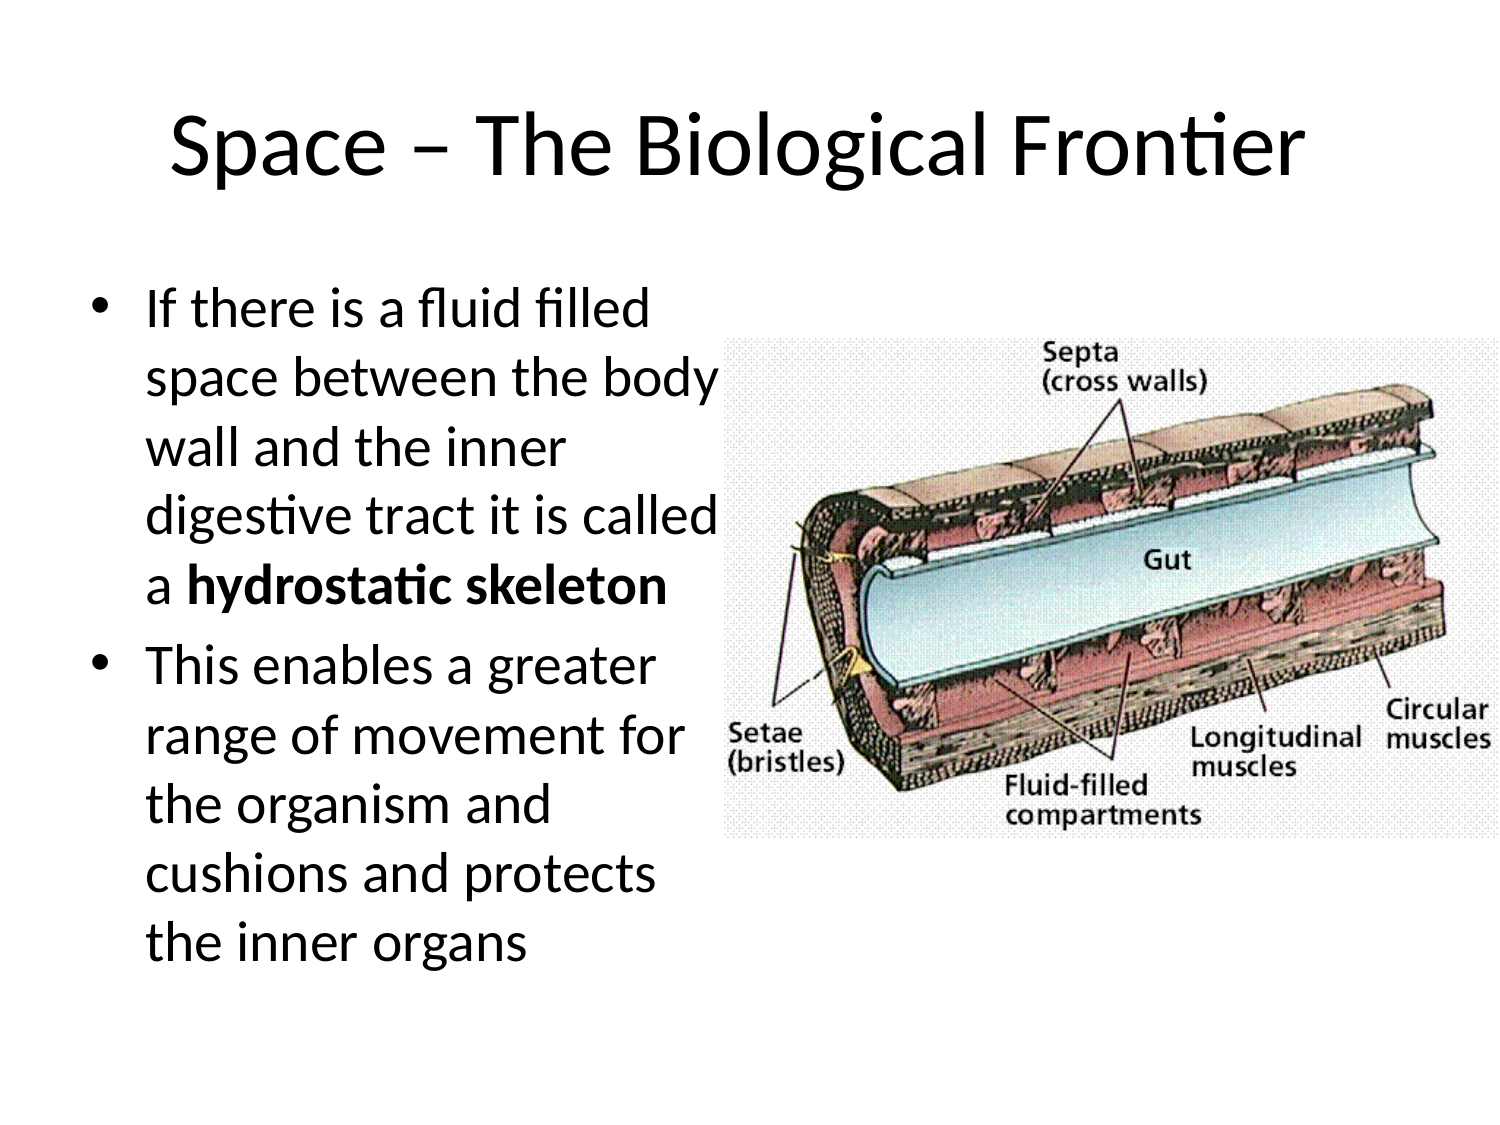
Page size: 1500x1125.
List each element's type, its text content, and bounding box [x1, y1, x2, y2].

title Space – The Biological Frontier [75, 45, 1425, 233]
picture [722, 337, 1499, 839]
list If there is a fluid filled space between the body wall and the inner digestive tract it is called a hydrostatic skeleton This enables a greater range of movement for the organism and cushions and protects the inner organs [75, 262, 738, 1005]
